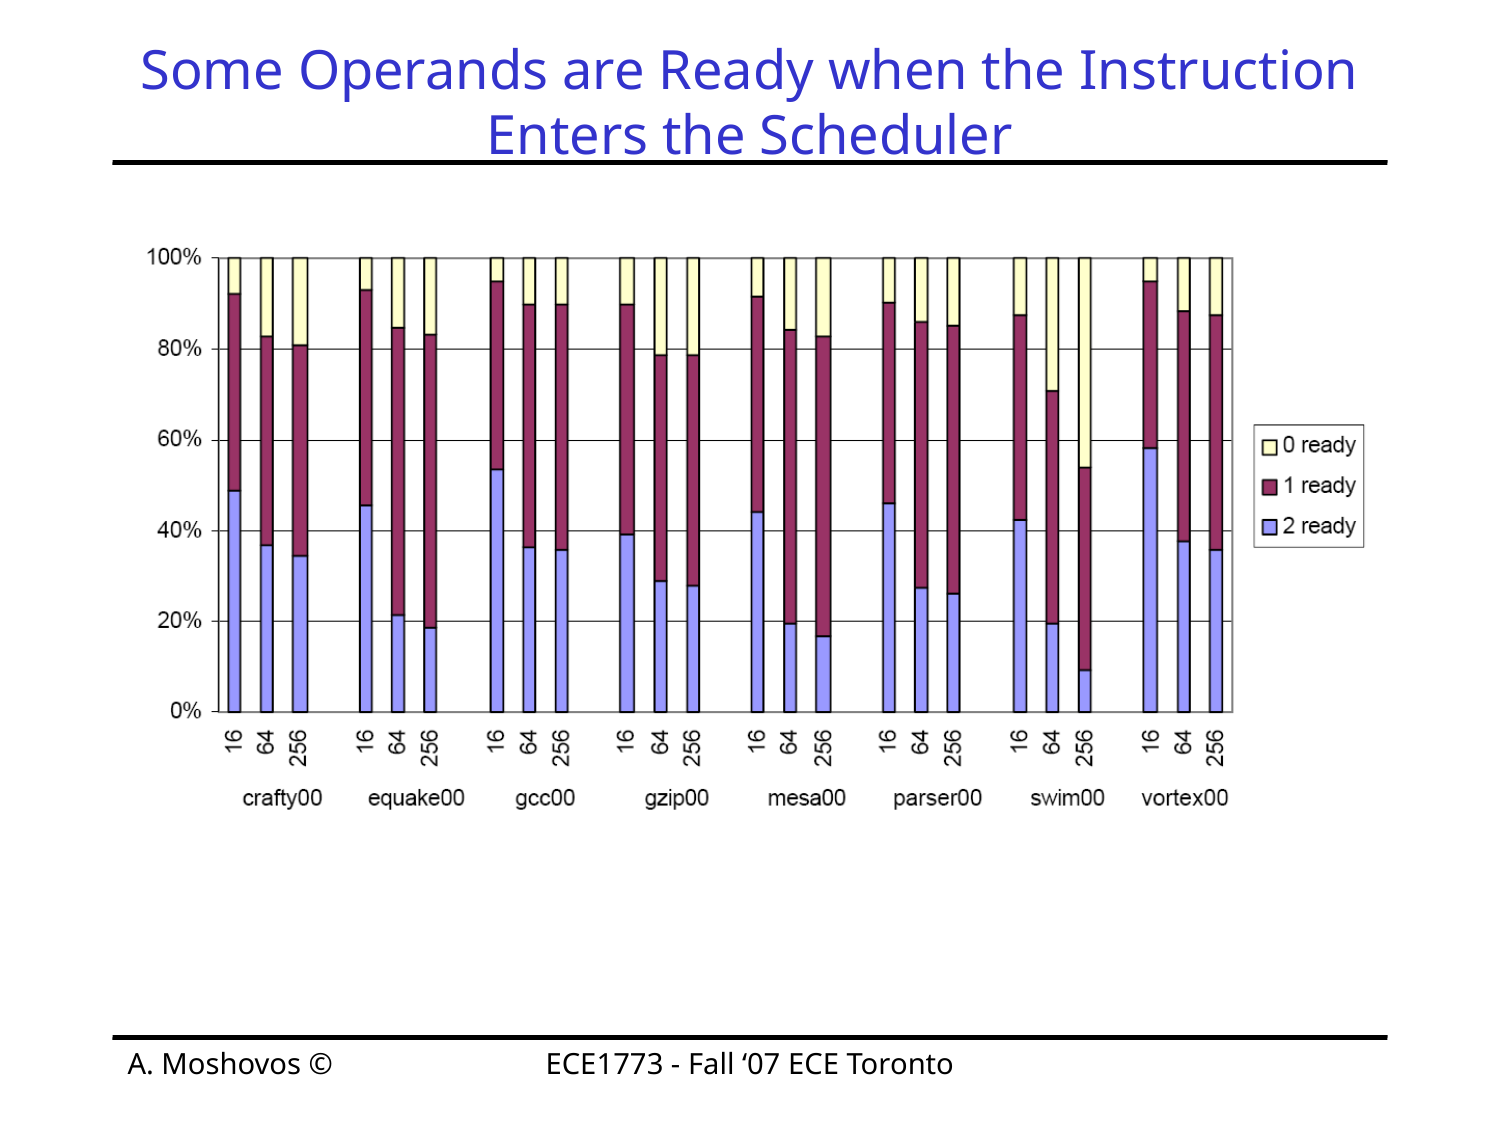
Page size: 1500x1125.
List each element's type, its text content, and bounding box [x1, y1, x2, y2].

slide_number A. Moshovos © [112, 1037, 426, 1101]
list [112, 224, 1388, 843]
footer ECE1773 - Fall ‘07 ECE Toronto [487, 1037, 1013, 1101]
title Some Operands are Ready when the Instruction Enters the Scheduler [112, 49, 1388, 151]
